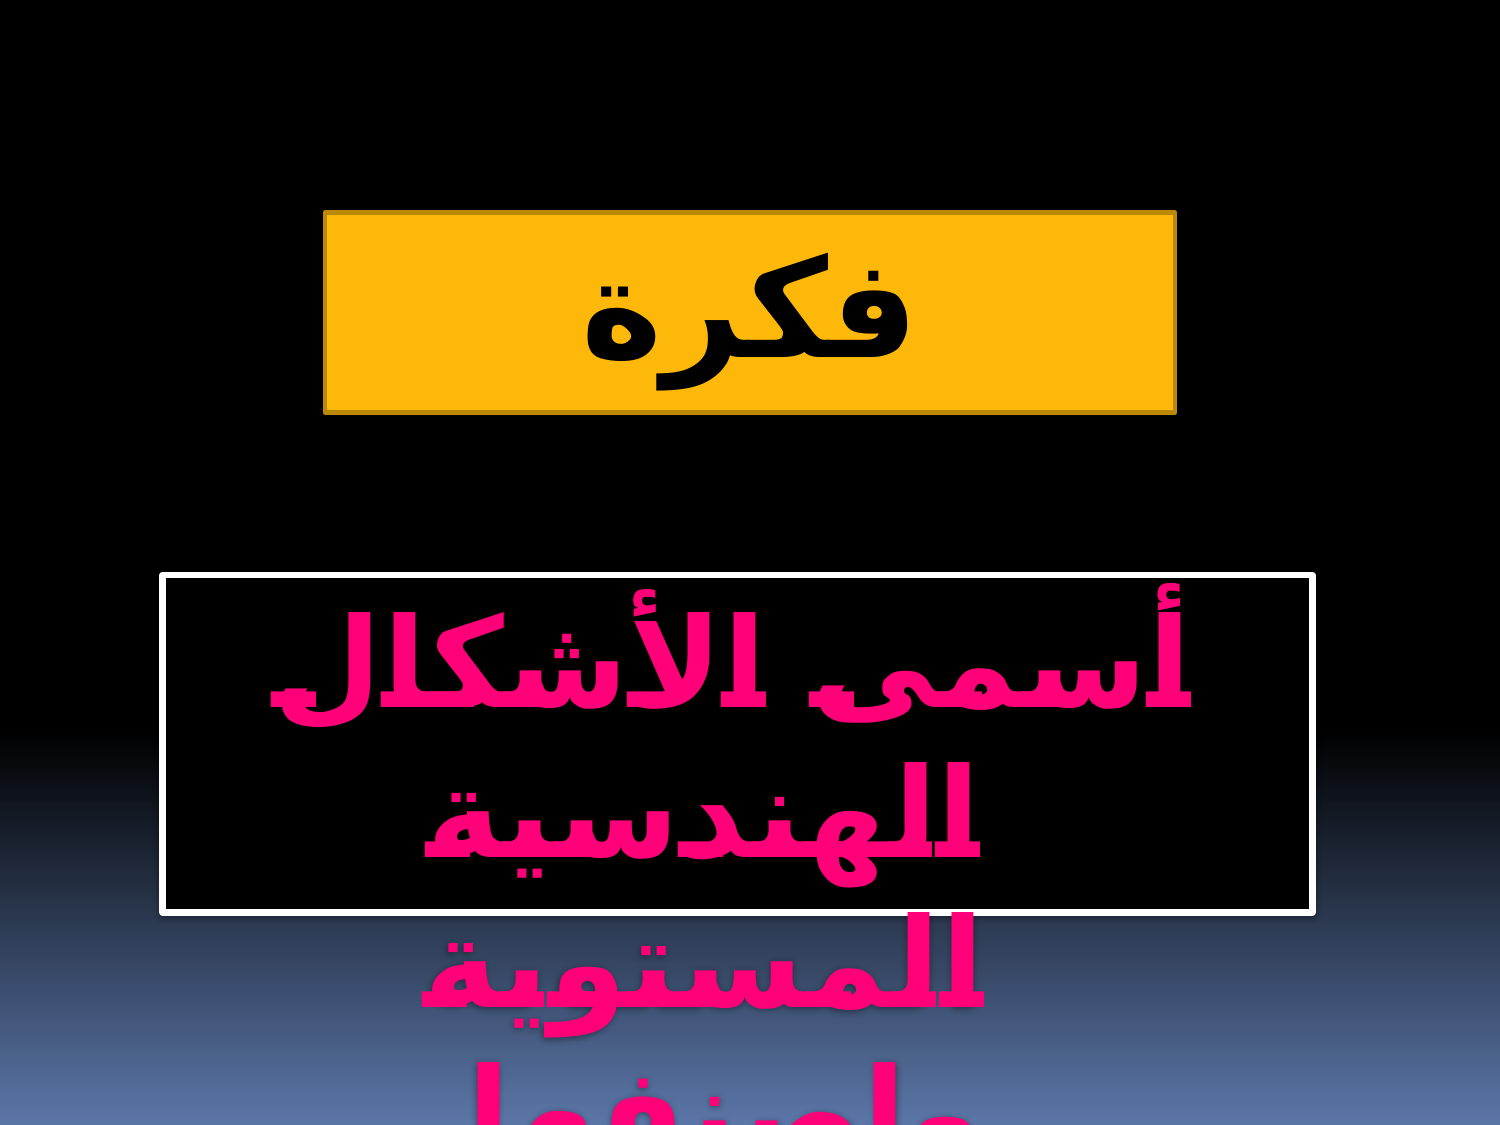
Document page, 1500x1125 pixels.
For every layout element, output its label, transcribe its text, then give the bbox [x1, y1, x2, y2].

text_box فكرة الدرس [323, 210, 1177, 415]
text_box أسمى الأشكال الهندسية المستوية واصنفها [159, 572, 1316, 916]
